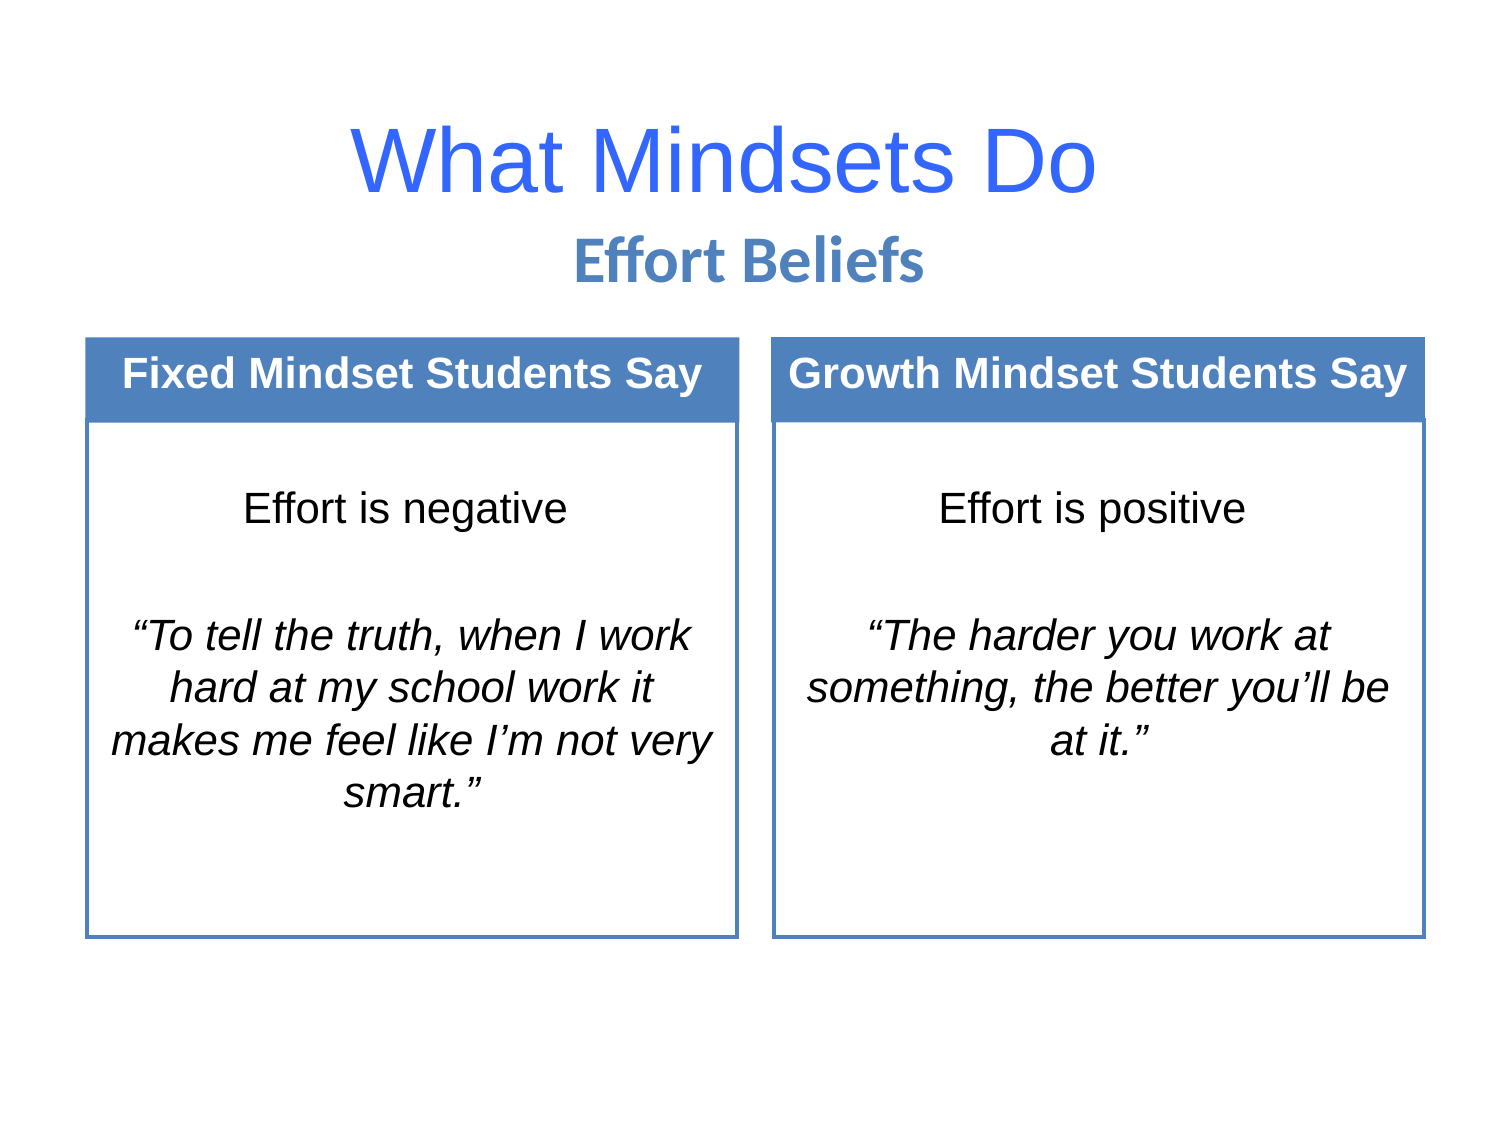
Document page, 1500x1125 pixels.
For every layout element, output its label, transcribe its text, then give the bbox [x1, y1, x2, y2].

title What Mindsets Do [50, 62, 1400, 250]
text_box Effort is negative “To tell the truth, when I work hard at my school work it makes me feel like I’m not very smart.” [86, 419, 737, 938]
text_box Fixed Mindset Students Say [85, 337, 740, 423]
text_box Growth Mindset Students Say [771, 337, 1425, 423]
text_box Effort is positive “The harder you work at something, the better you’ll be at it.” [773, 423, 1424, 938]
text_box Effort Beliefs [74, 162, 1425, 350]
